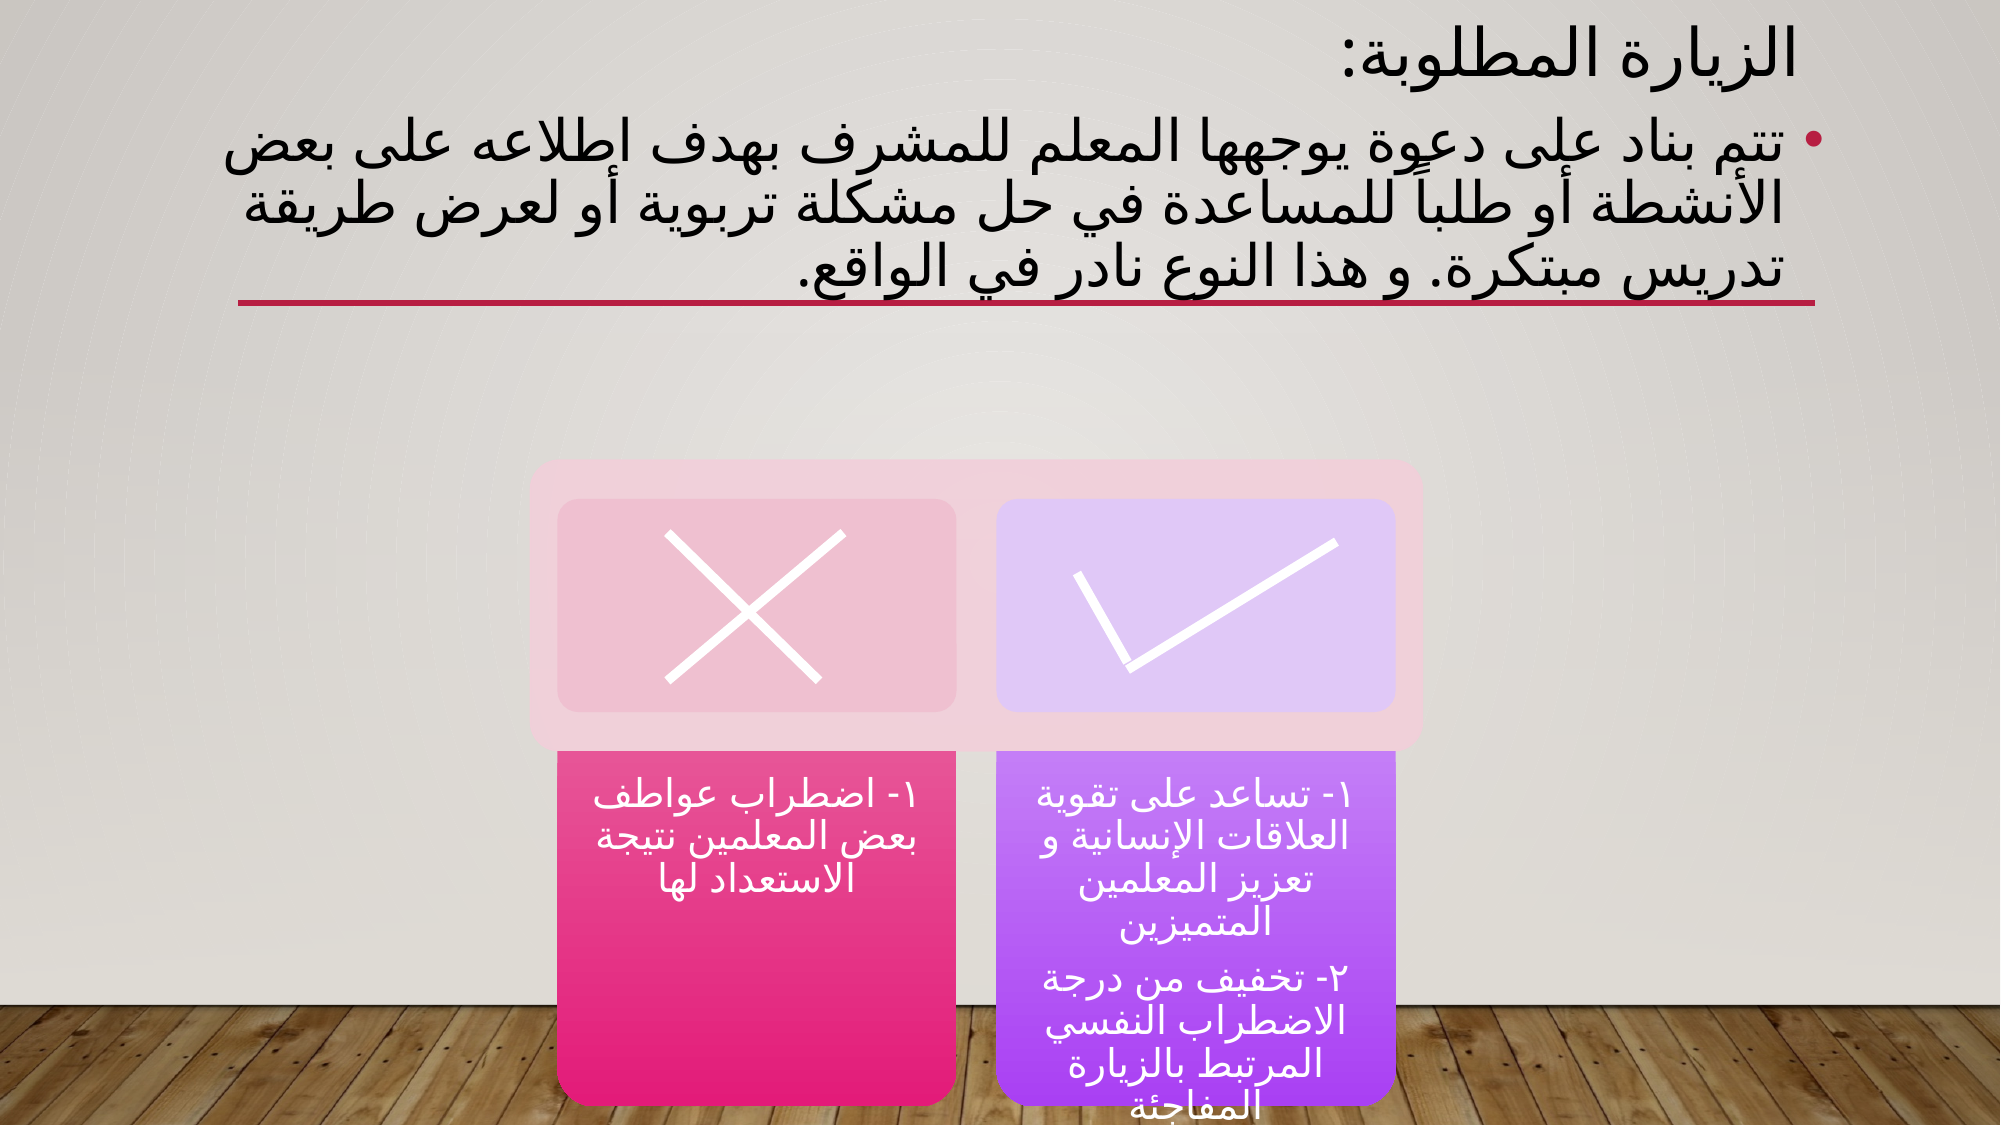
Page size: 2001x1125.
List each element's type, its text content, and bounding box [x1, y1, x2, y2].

list تتم بناد على دعوة يوجهها المعلم للمشرف بهدف اطلاعه على بعض الأنشطة أو طلباً للمساعدة في حل مشكلة تربوية أو لعرض طريقة تدريس مبتكرة. و هذا النوع نادر في الواقع. [113, 103, 1839, 817]
picture [1143, 1107, 1153, 1115]
picture [1212, 1107, 1226, 1115]
picture [1192, 1107, 1202, 1115]
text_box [1076, 572, 1127, 663]
title الزيارة المطلوبة: [240, 11, 1816, 103]
picture [1231, 1107, 1245, 1115]
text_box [1127, 541, 1337, 670]
picture [1134, 1109, 1141, 1115]
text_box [667, 532, 844, 682]
picture [1157, 1107, 1177, 1115]
picture [0, 1005, 2000, 1125]
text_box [530, 459, 1423, 1107]
